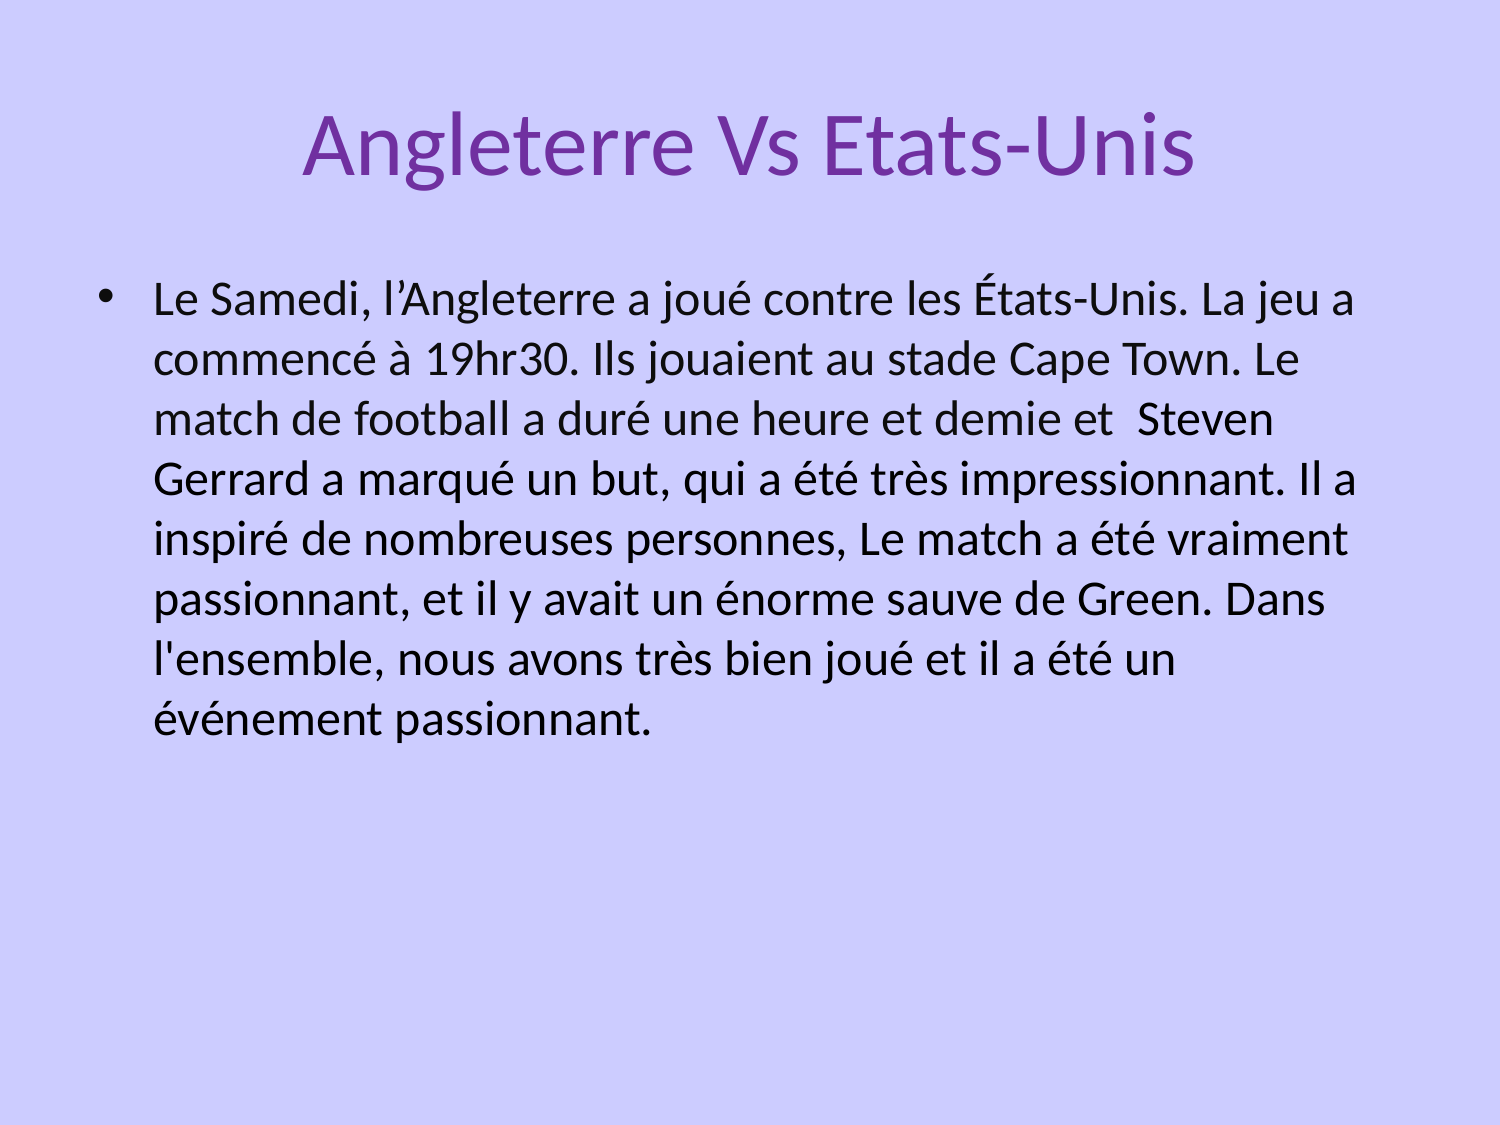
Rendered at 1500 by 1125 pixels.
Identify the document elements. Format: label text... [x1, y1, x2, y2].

list Le Samedi, l’Angleterre a joué contre les États-Unis. La jeu a commencé à 19hr30. Ils jouaient au stade Cape Town. Le match de football a duré une heure et demie et Steven Gerrard a marqué un but, qui a été très impressionnant. Il a inspiré de nombreuses personnes, Le match a été vraiment passionnant, et il y avait un énorme sauve de Green. Dans l'ensemble, nous avons très bien joué et il a été un événement passionnant. [82, 257, 1432, 1001]
title Angleterre Vs Etats-Unis [75, 45, 1425, 233]
